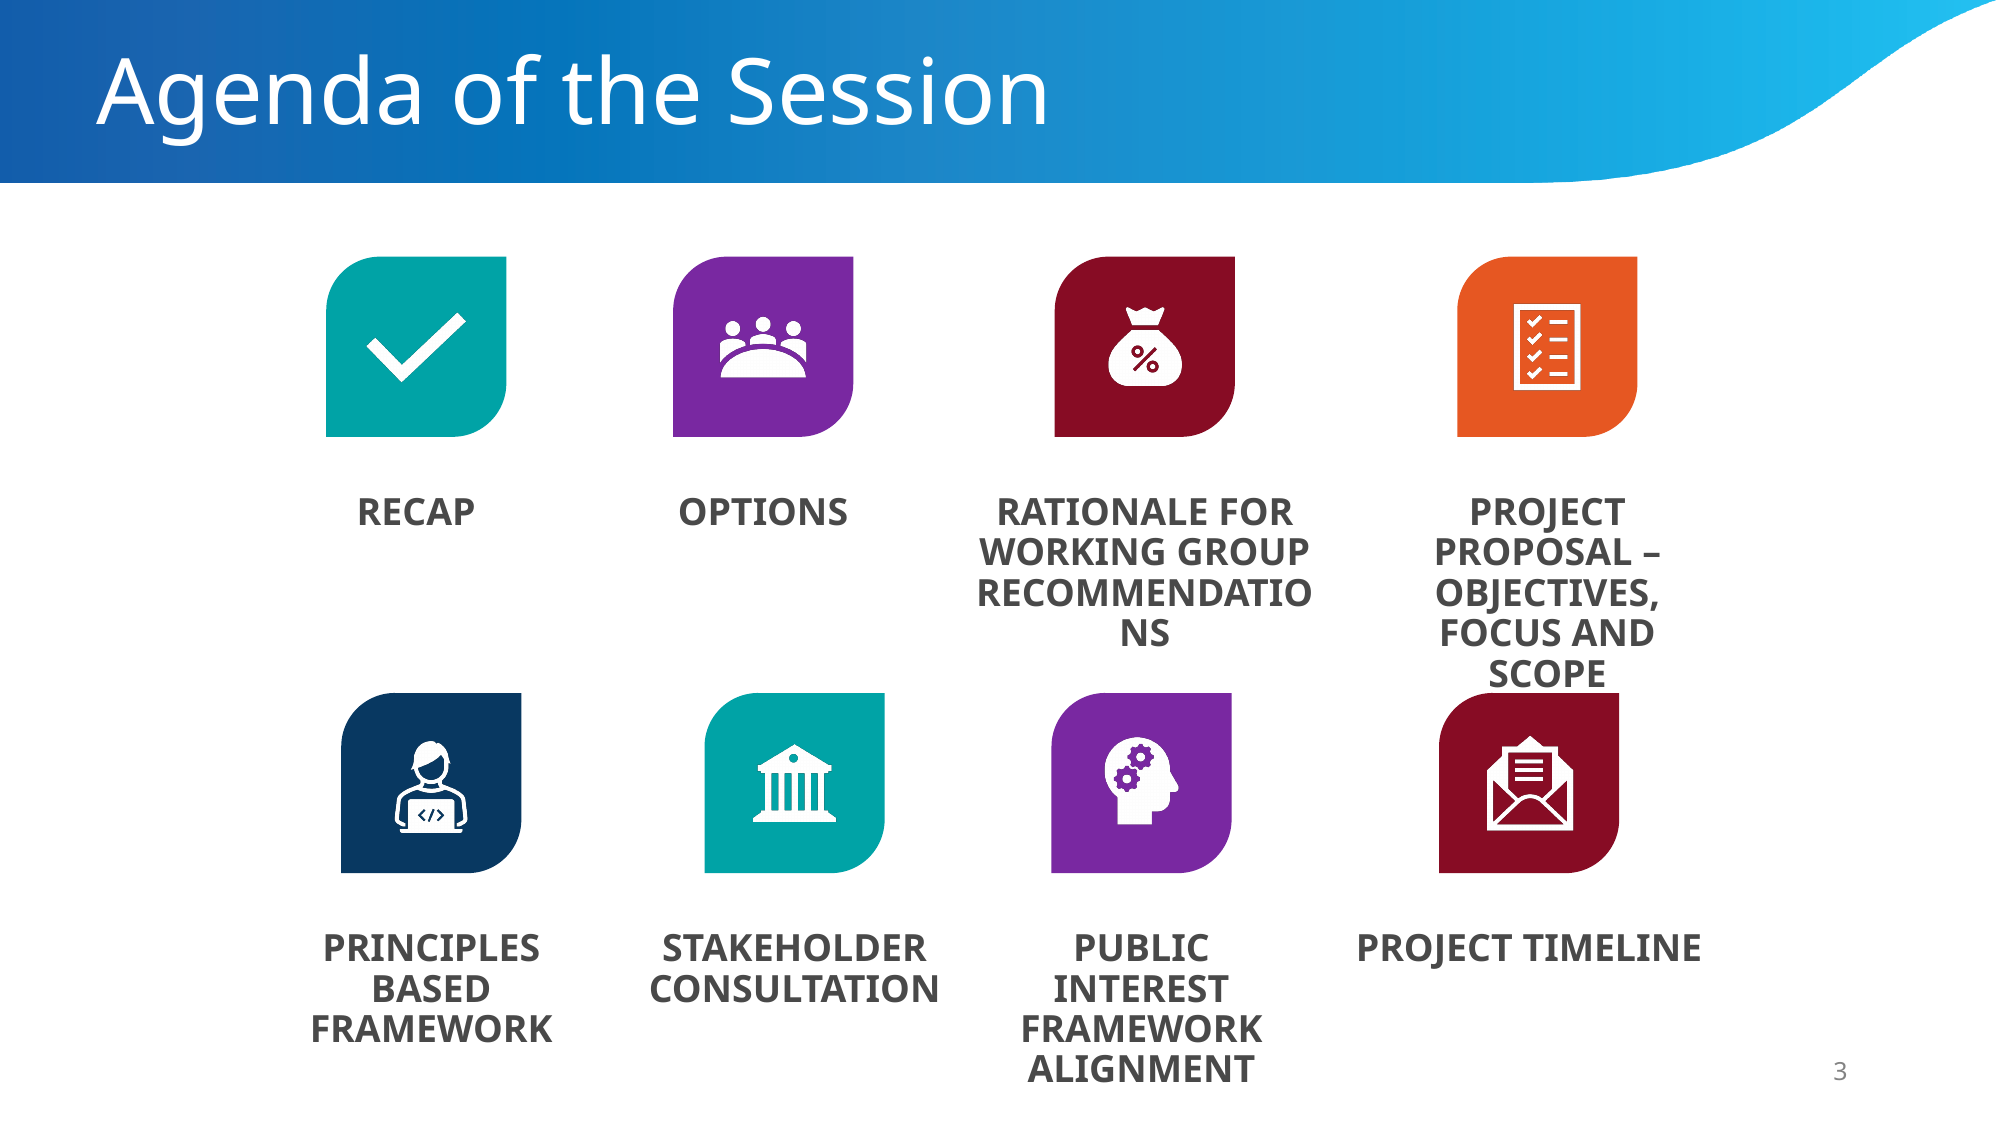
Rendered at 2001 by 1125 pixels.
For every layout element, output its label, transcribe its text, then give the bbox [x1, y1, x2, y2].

title Agenda of the Session [81, 0, 1807, 176]
slide_number 3 [1412, 1068, 1863, 1103]
picture [0, 0, 2000, 183]
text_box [105, 244, 1880, 1068]
